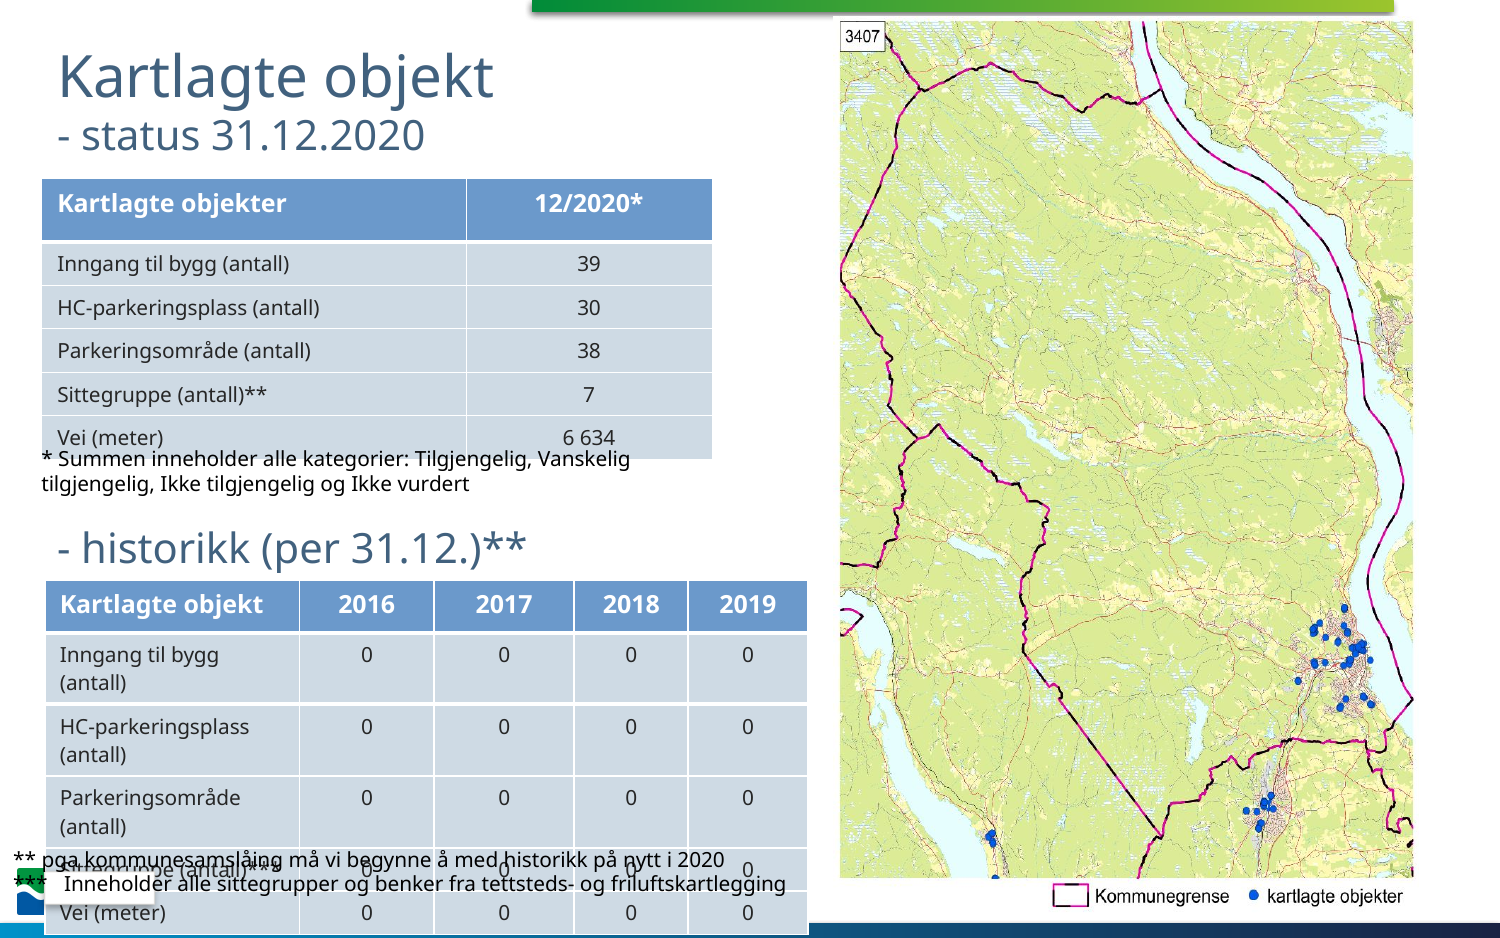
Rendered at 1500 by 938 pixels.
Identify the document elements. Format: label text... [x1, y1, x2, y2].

table_cell Parkeringsområde (antall) [46, 777, 299, 838]
table_cell 0 [300, 777, 433, 838]
table_cell HC-parkeringsplass (antall) [42, 286, 466, 328]
table_cell HC-parkeringsplass (antall) [46, 706, 299, 775]
table_cell Parkeringsområde (antall) [42, 329, 466, 372]
table_cell Sittegruppe (antall)** [42, 373, 466, 415]
table_cell 0 [435, 904, 573, 934]
table_cell Inngang til bygg (antall) [42, 244, 466, 285]
table_cell 0 [435, 706, 573, 775]
table_cell 0 [575, 777, 687, 838]
text_box Kartlagte objekt - status 31.12.2020 [42, 24, 828, 167]
table_cell 7 [467, 373, 712, 415]
table_cell Inngang til bygg (antall) [46, 635, 299, 702]
table_cell 38 [467, 329, 712, 372]
table_cell 0 [300, 904, 433, 934]
table_cell 6 634 [467, 416, 712, 459]
table_cell 0 [435, 635, 573, 702]
table_header Kartlagte objekt [46, 581, 299, 631]
table_cell 0 [575, 635, 687, 702]
table_cell Vei (meter) [42, 416, 466, 438]
table_cell 0 [300, 635, 433, 702]
picture [833, 16, 1419, 913]
table_header 2018 [575, 581, 687, 631]
table_cell 30 [467, 286, 712, 328]
text_box - historikk (per 31.12.)** [42, 496, 828, 580]
table_cell 0 [689, 635, 807, 702]
table_cell 0 [689, 706, 807, 775]
table_header 2017 [435, 581, 573, 631]
table_header Kartlagte objekter [42, 179, 466, 240]
table_cell 0 [575, 706, 687, 775]
table_cell 0 [300, 706, 433, 775]
table_cell 0 [802, 849, 807, 890]
table_cell 0 [689, 892, 807, 934]
table_header 2016 [300, 581, 433, 631]
table_cell 0 [435, 777, 573, 838]
text_box * Summen inneholder alle kategorier: Tilgjengelig, Vanskelig tilgjengelig, Ikke tilgjengelig og Ikke vurdert [26, 438, 711, 504]
table_header 2019 [689, 581, 807, 631]
table_cell 0 [575, 904, 687, 934]
text_box ** pga kommunesamslåing må vi begynne å med historikk på nytt i 2020 *** Inneholder alle sittegrupper og benker fra tettsteds- og friluftskartlegging [0, 838, 802, 904]
table_header 12/2020* [467, 179, 712, 240]
table_cell 39 [467, 244, 712, 285]
table_cell Vei (meter) [46, 904, 299, 934]
table_cell 0 [689, 777, 807, 847]
